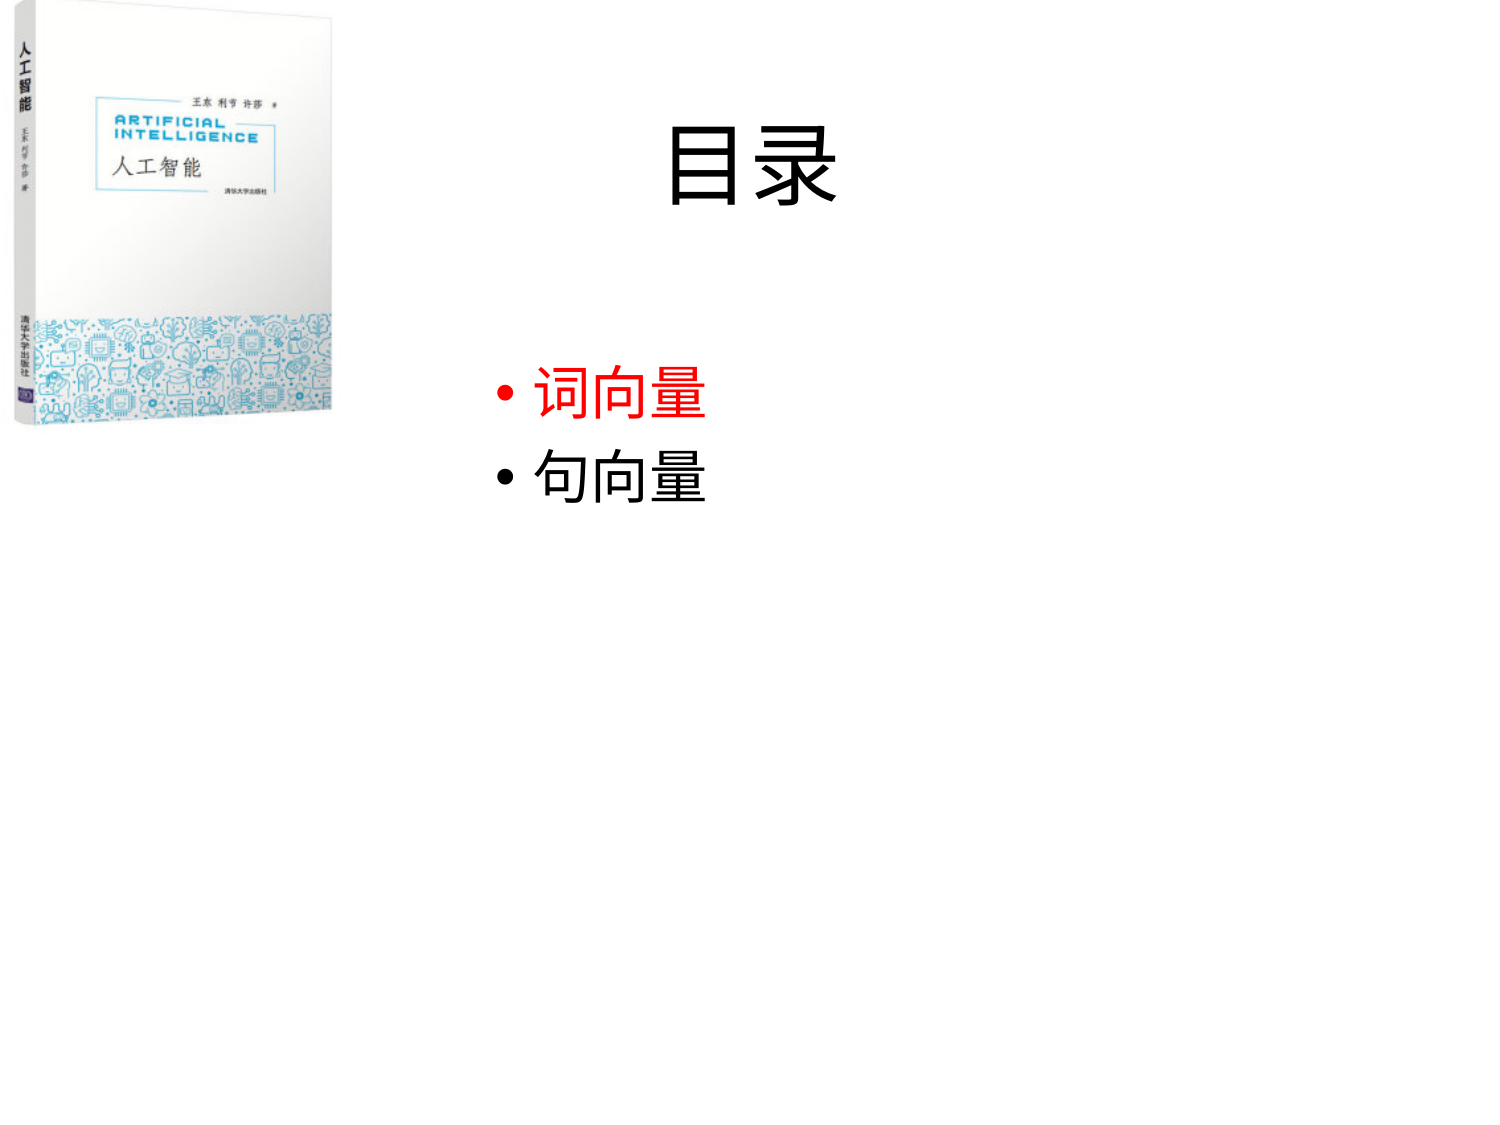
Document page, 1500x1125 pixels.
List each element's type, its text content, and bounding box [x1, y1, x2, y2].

title 目录 [103, 59, 1397, 278]
picture [0, 0, 393, 443]
list 词向量 句向量 [480, 357, 1397, 1014]
